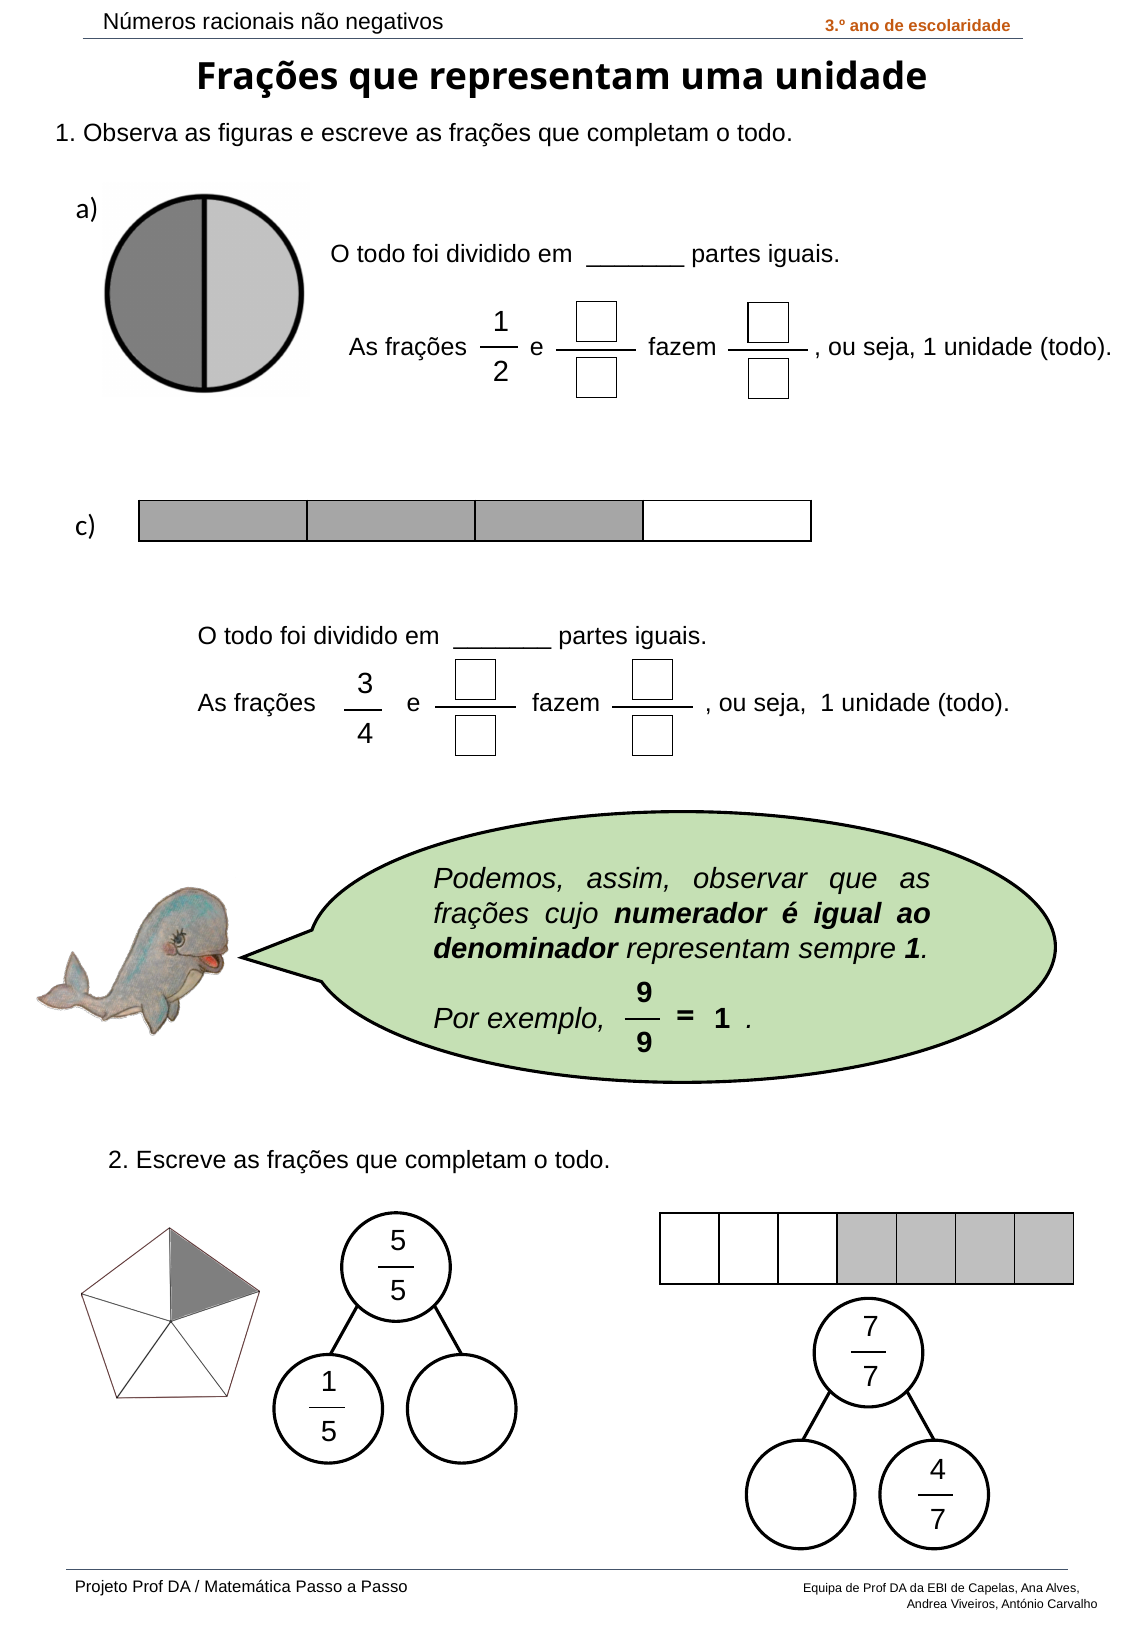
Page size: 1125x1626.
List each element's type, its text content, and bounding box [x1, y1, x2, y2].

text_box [612, 659, 693, 756]
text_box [78, 0, 1103, 62]
table_cell 9 [625, 1020, 660, 1069]
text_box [746, 1298, 989, 1549]
table_header [956, 1214, 1014, 1283]
text_box c) [60, 498, 112, 549]
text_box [555, 301, 637, 398]
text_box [727, 302, 809, 399]
table_header [897, 1214, 955, 1283]
table_header [1015, 1214, 1073, 1283]
picture [11, 872, 265, 1062]
table_header 1 [482, 298, 516, 322]
text_box 2. Escreve as frações que completam o todo. [93, 1136, 1067, 1182]
table_cell 2 [482, 368, 516, 396]
table_header [661, 1214, 718, 1283]
text_box As frações e fazem , ou seja, 1 unidade (todo). [637, 322, 727, 368]
picture [98, 183, 313, 396]
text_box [435, 659, 516, 756]
text_box O todo foi dividido em _______ partes iguais. [315, 230, 918, 275]
table_header [308, 501, 474, 540]
table_header [140, 501, 306, 540]
text_box As frações e fazem , ou seja, 1 unidade (todo). [809, 322, 1125, 368]
table_header [779, 1214, 836, 1283]
text_box Podemos, assim, observar que as frações cujo numerador é igual ao denominador representam sempre 1. Por exemplo, . [253, 810, 1057, 1084]
table_header [838, 1214, 896, 1283]
table_header [720, 1214, 777, 1283]
text_box 1 [699, 991, 746, 1042]
text_box O todo foi dividido em _______ partes iguais. As frações e fazem , ou seja, 1 unidade (todo). [182, 611, 1100, 724]
text_box Frações que representam uma unidade [0, 44, 1125, 105]
text_box a) [60, 182, 102, 232]
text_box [273, 1212, 516, 1464]
table_cell 4 [346, 711, 380, 759]
text_box = [661, 982, 711, 1043]
text_box As frações e fazem , ou seja, 1 unidade (todo). [334, 322, 555, 368]
table_header 9 [625, 969, 660, 1018]
table_header [644, 501, 810, 540]
table_header 3 [346, 661, 380, 709]
text_box 1. Observa as figuras e escreve as frações que completam o todo. [40, 109, 1015, 155]
picture [81, 1221, 260, 1405]
table_header [476, 501, 642, 540]
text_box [3, 1568, 1122, 1625]
